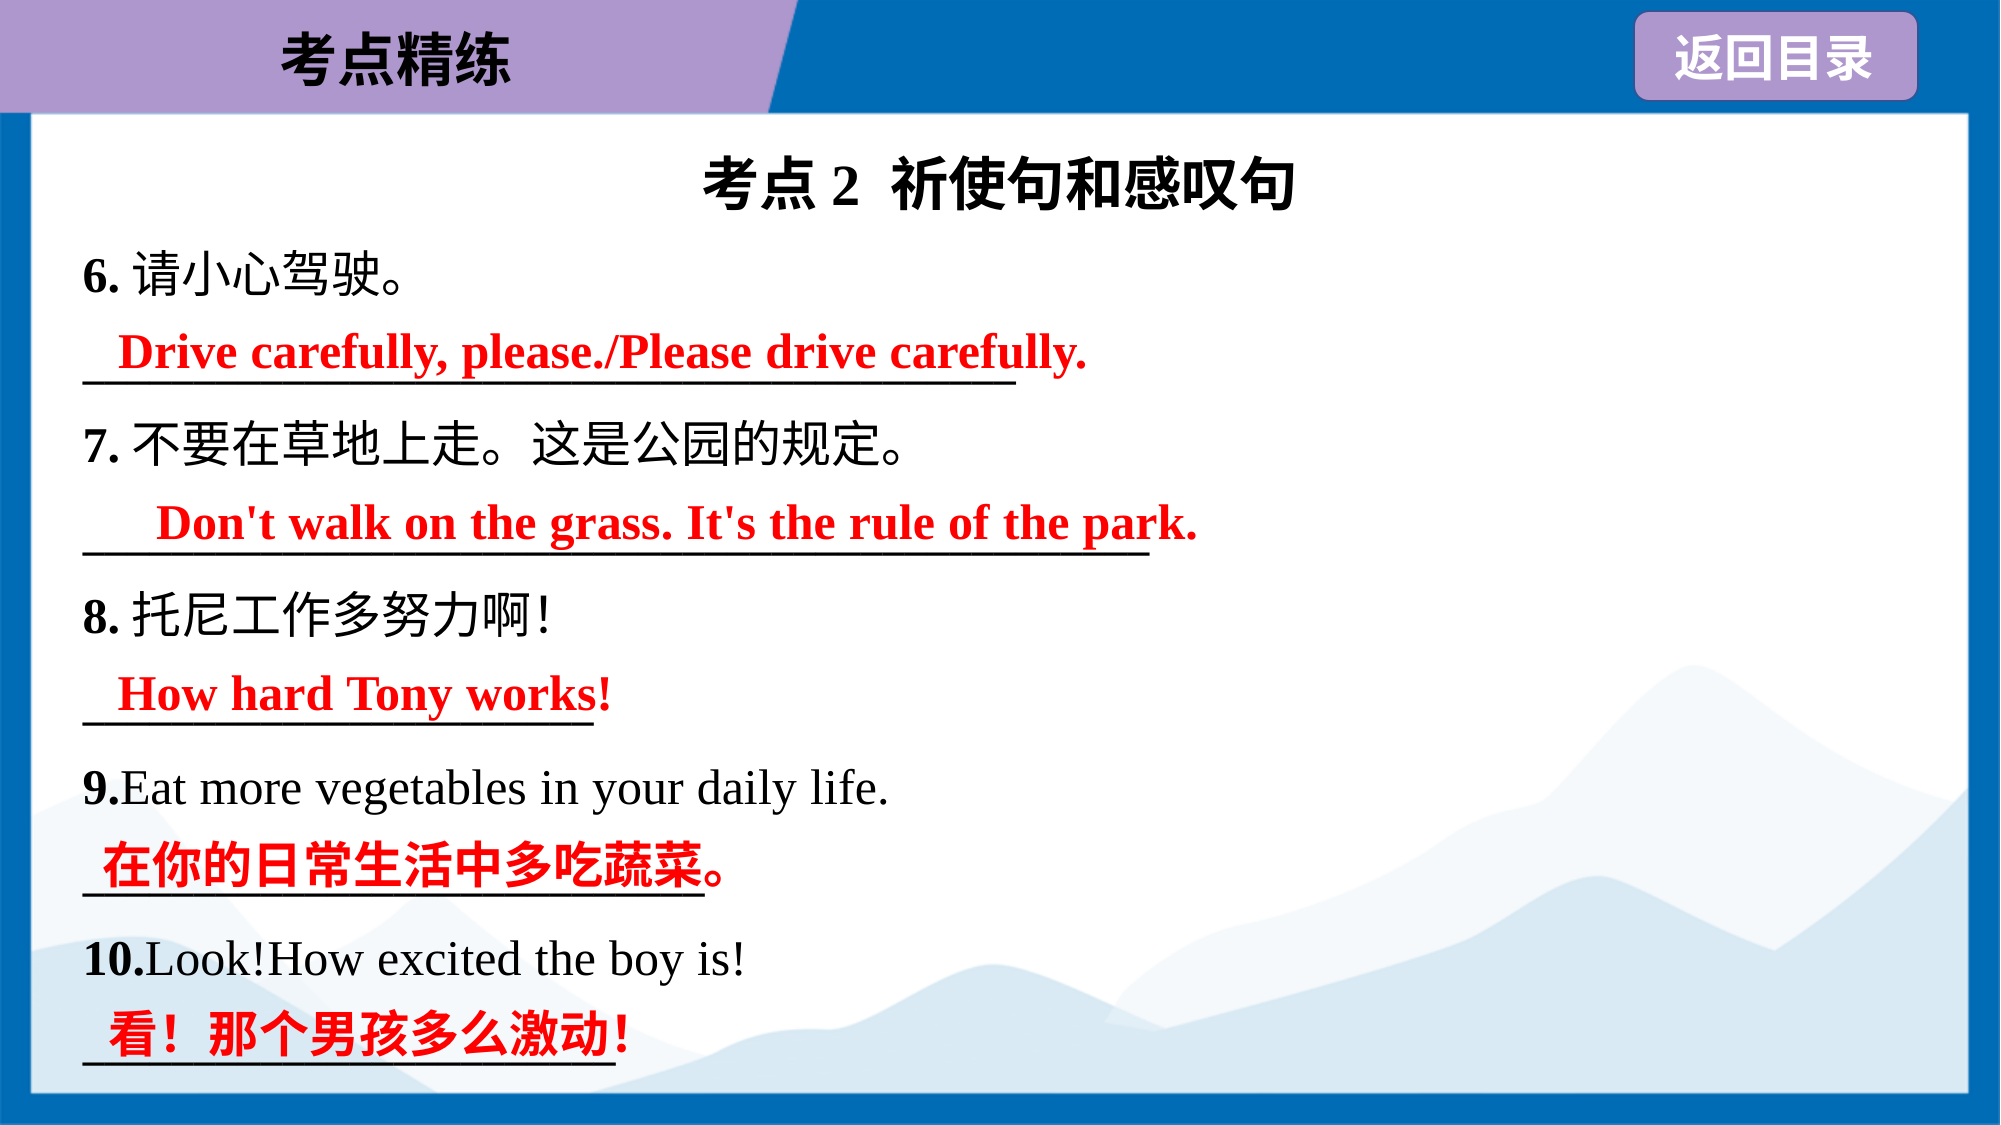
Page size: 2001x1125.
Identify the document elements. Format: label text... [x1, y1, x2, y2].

picture [0, 0, 2000, 1125]
text_box 6.请小心驾驶。 __________________________________________ 7.不要在草地上走。这是公园的规定。 ________________________________________________ 8.托尼工作多努力啊！ _______________________ 9.Eat more vegetables in your daily life. ____________________________ 10.Look!How excited the boy is! ________________________ [82, 216, 1917, 1061]
text_box Don't walk on the grass. It's the rule of the park. [76, 466, 1278, 541]
text_box How hard Tony works! [81, 636, 650, 712]
text_box Drive carefully, please./Please drive carefully. [76, 295, 1129, 370]
text_box 在你的日常生活中多吃蔬菜。 [83, 809, 773, 885]
text_box 看！那个男孩多么激动！ [89, 978, 679, 1054]
text_box 考点2 祈使句和感叹句 [82, 146, 1917, 216]
